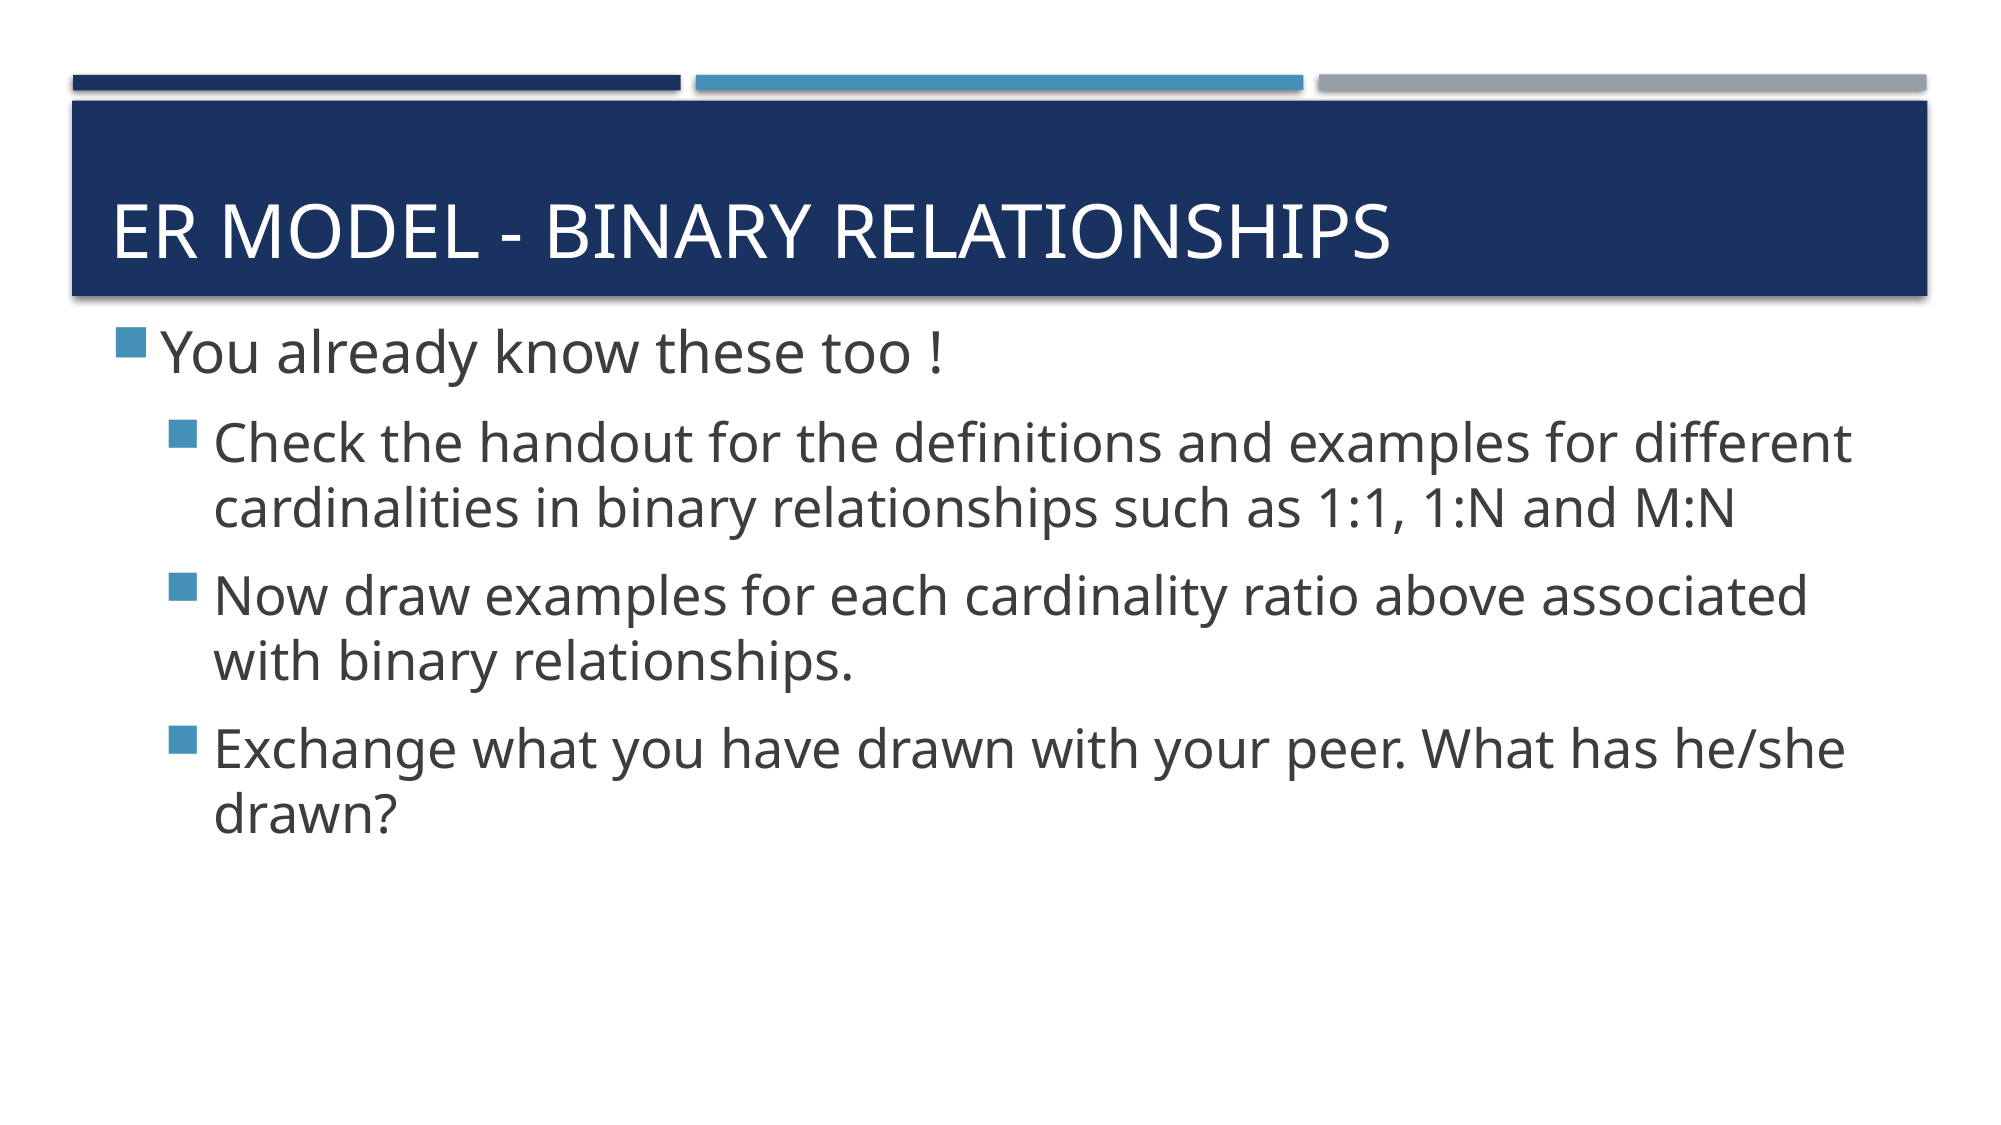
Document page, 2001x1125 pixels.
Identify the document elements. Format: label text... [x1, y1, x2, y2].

title ER model - Binary relationships [95, 115, 1905, 282]
list You already know these too ! Check the handout for the definitions and examples for different cardinalities in binary relationships such as 1:1, 1:N and M:N Now draw examples for each cardinality ratio above associated with binary relationships. Exchange what you have drawn with your peer. What has he/she drawn? [95, 357, 1905, 962]
